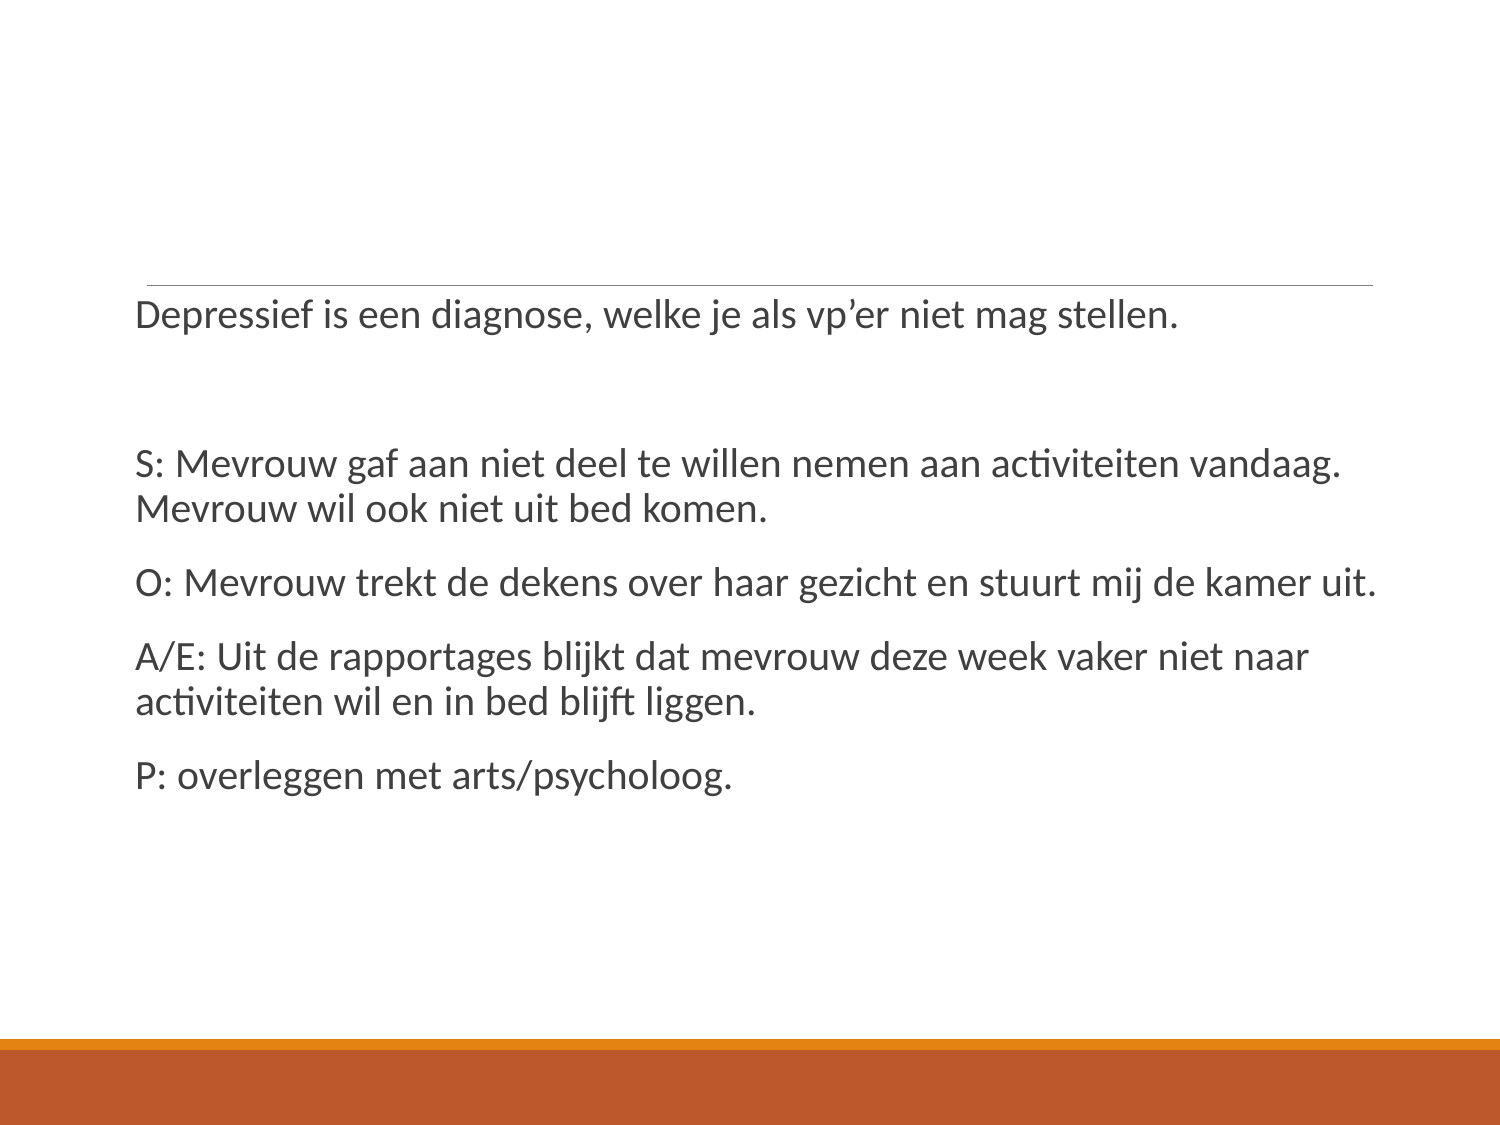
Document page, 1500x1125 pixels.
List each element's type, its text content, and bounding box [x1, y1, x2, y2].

list Depressief is een diagnose, welke je als vp’er niet mag stellen. S: Mevrouw gaf aan niet deel te willen nemen aan activiteiten vandaag. Mevrouw wil ook niet uit bed komen. O: Mevrouw trekt de dekens over haar gezicht en stuurt mij de kamer uit. A/E: Uit de rapportages blijkt dat mevrouw deze week vaker niet naar activiteiten wil en in bed blijft liggen. P: overleggen met arts/psycholoog. [135, 285, 1485, 1125]
